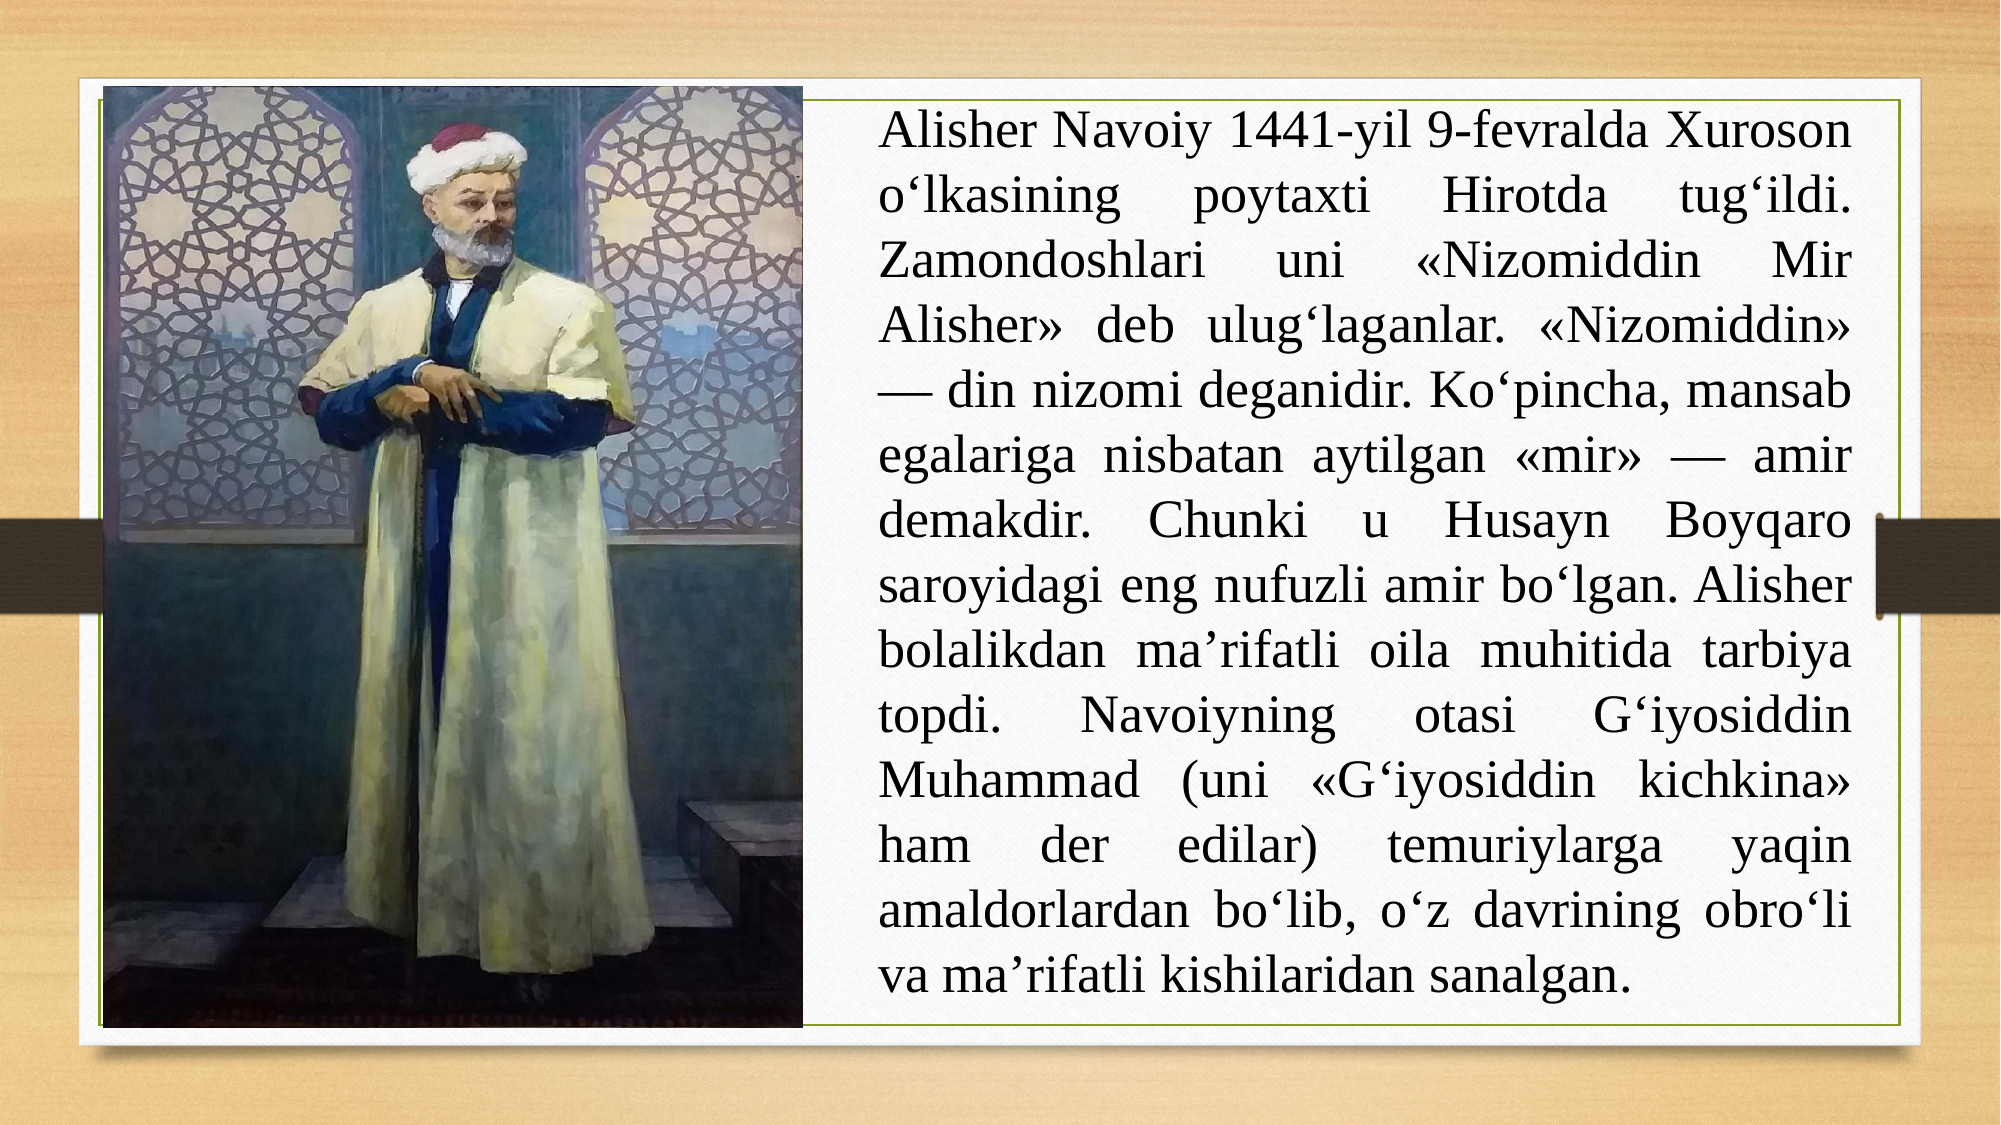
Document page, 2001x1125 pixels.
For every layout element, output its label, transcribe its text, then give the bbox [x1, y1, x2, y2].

text_box Alisher Navoiy 1441-yil 9-fevralda Xuroson o‘lkasining poytaxti Hirotda tug‘ildi. Zamondoshlari uni «Nizomiddin Mir Alisher» deb ulug‘laganlar. «Nizomiddin» — din nizomi deganidir. Ko‘pincha, mansab egalariga nisbatan aytilgan «mir» — amir demakdir. Chunki u Husayn Boyqaro saroyidagi eng nufuzli amir bo‘lgan. Alisher bolalikdan ma’rifatli oila muhitida tarbiya topdi. Navoiyning otasi G‘iyosiddin Muhammad (uni «G‘iyosiddin kichkina» ham der edilar) temuriylarga yaqin amaldorlardan bo‘lib, o‘z davrining obro‘li va ma’rifatli kishilaridan sanalgan. [863, 86, 1869, 1056]
picture [0, 0, 2001, 1125]
